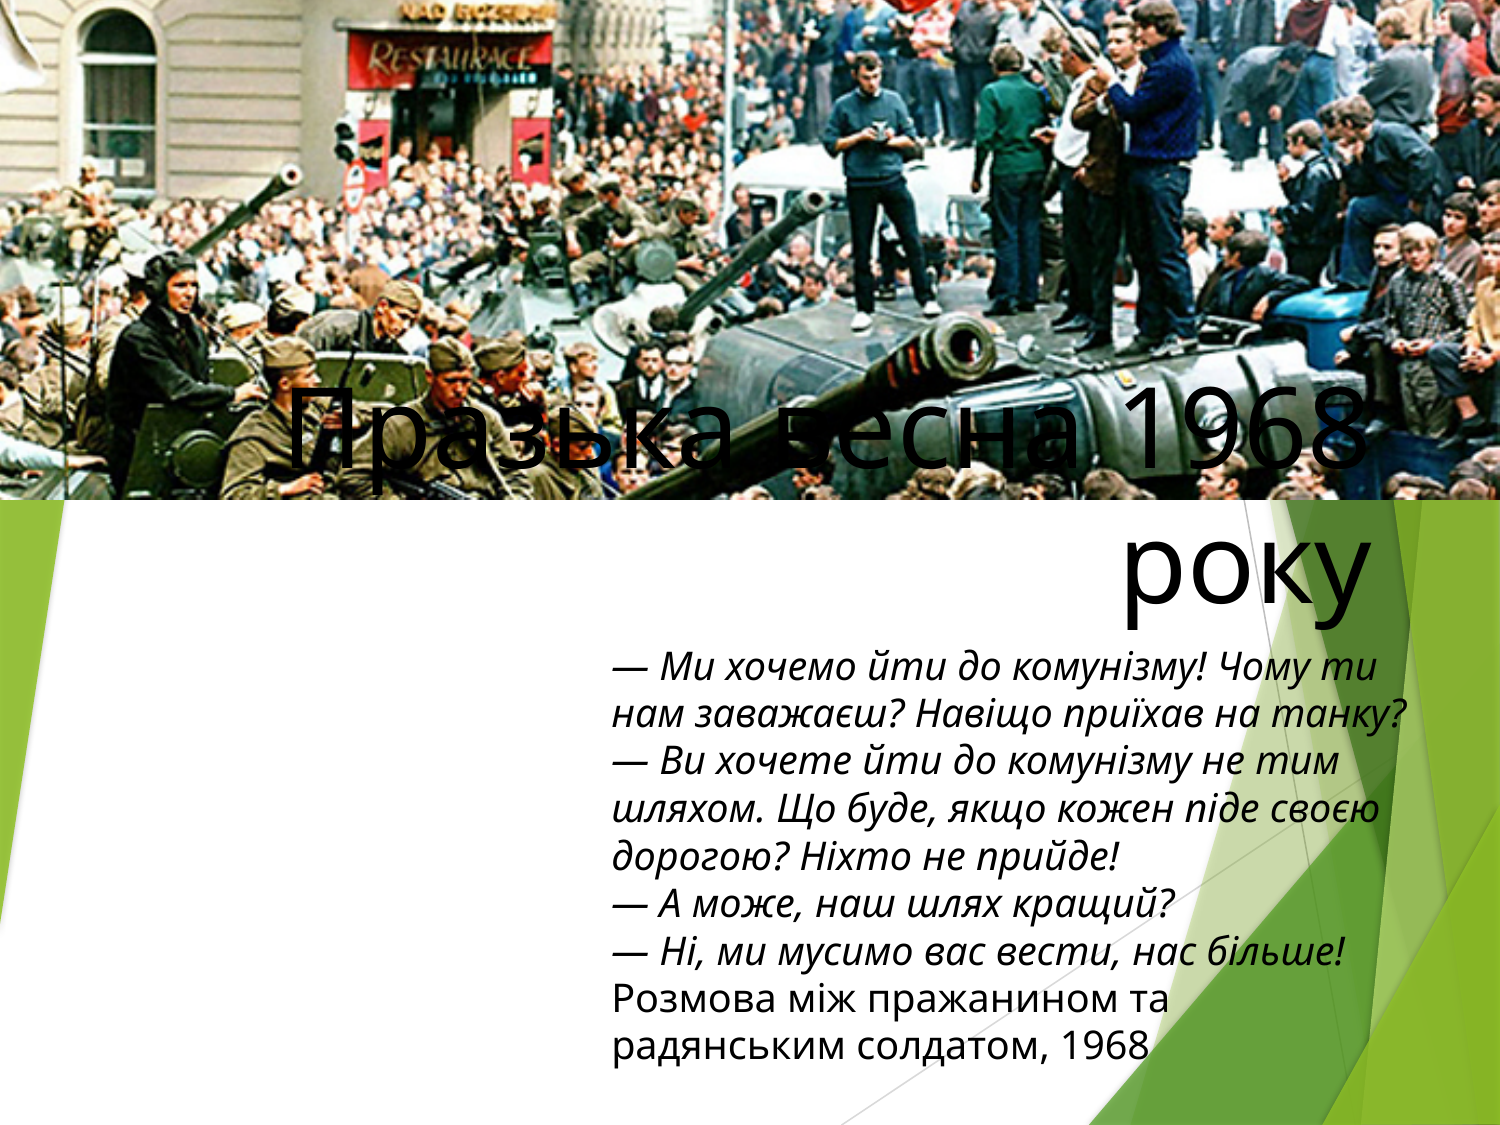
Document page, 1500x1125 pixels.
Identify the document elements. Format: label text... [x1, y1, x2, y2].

text_box — Ми хочемо йти до комунізму! Чому ти нам заважаєш? Навіщо приїхав на танку? — Ви хочете йти до комунізму не тим шляхом. Що буде, якщо кожен піде своєю дорогою? Ніхто не прийде! — А може, наш шлях кращий? — Ні, ми мусимо вас вести, нас більше! Розмова між пражанином та радянським солдатом, 1968 [596, 633, 1427, 1076]
title Празька весна 1968 року [0, 509, 1388, 634]
picture [0, 0, 1500, 501]
